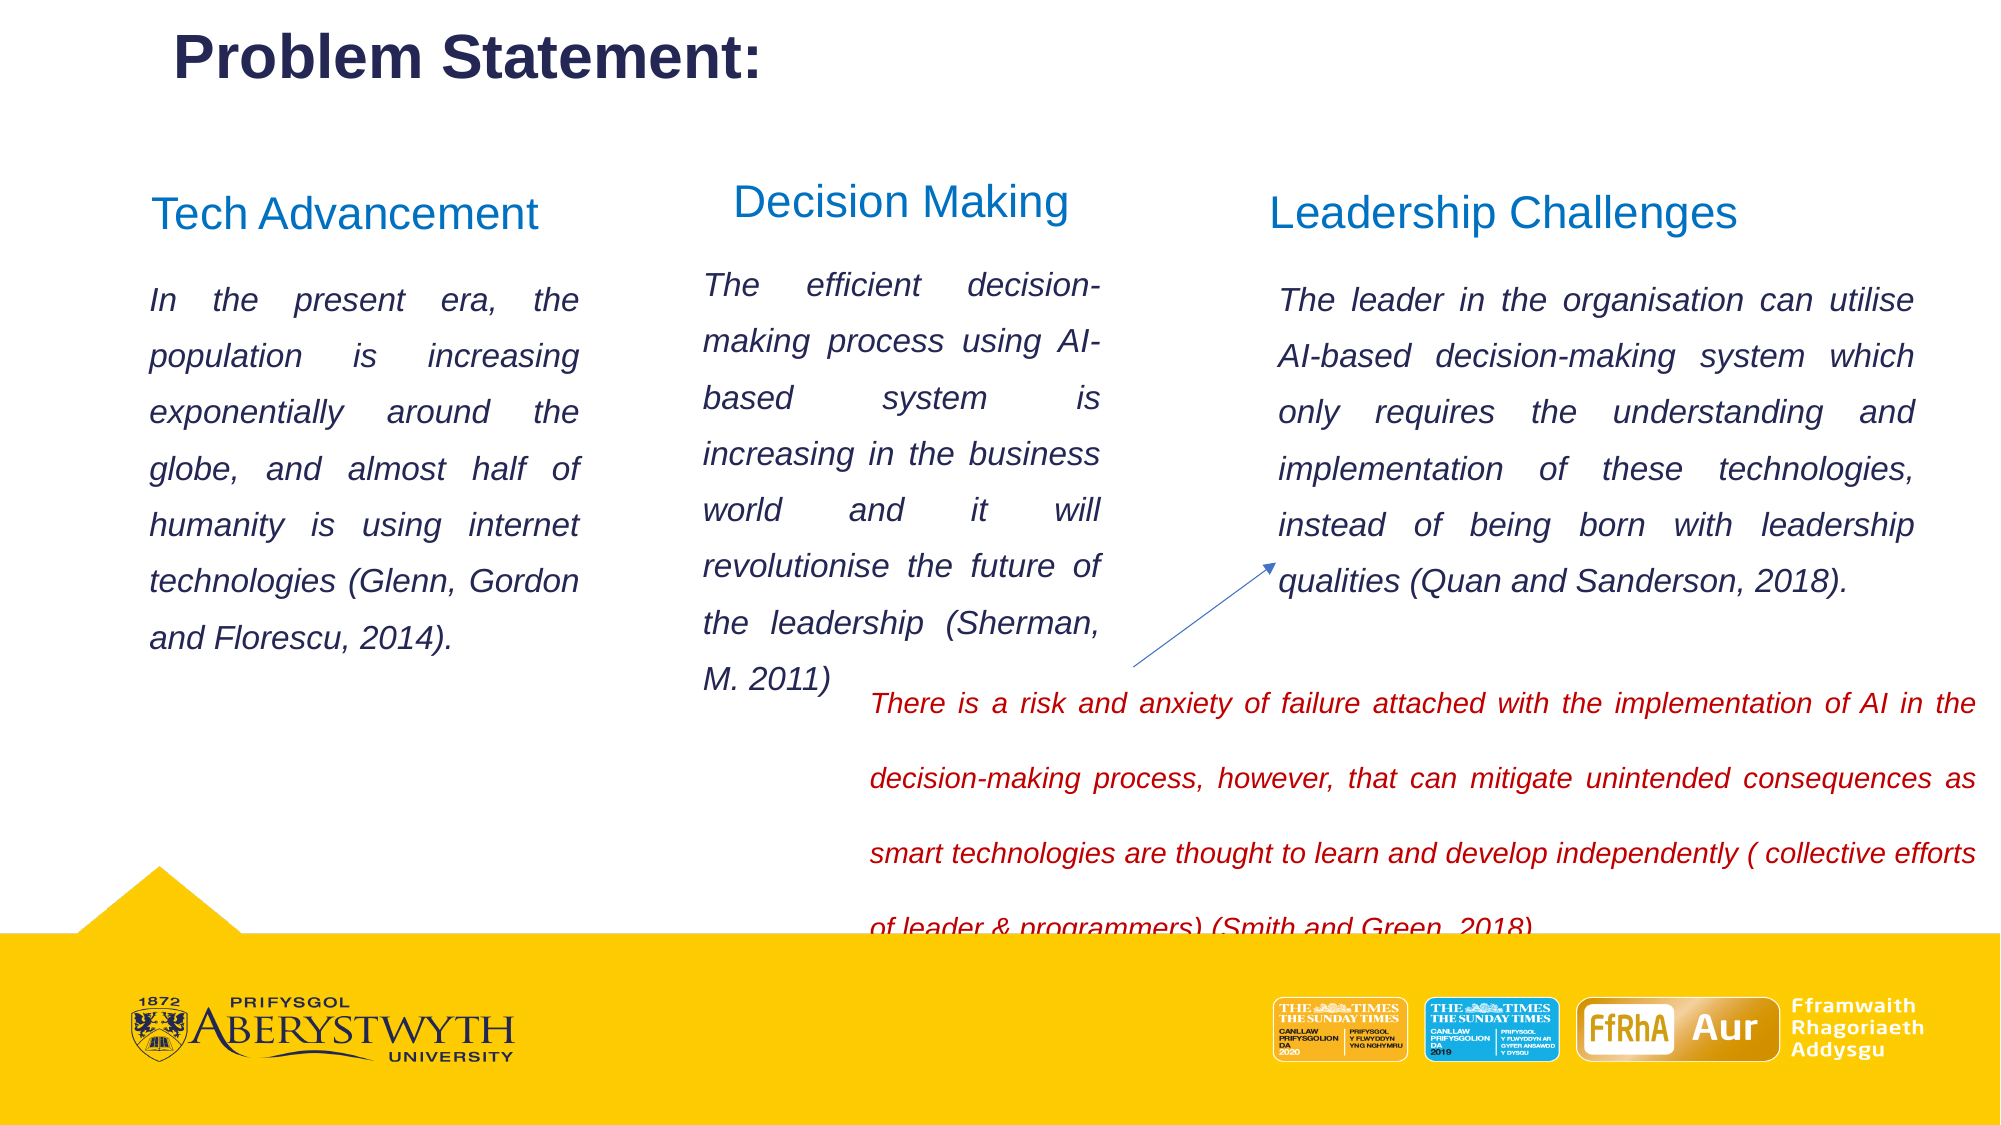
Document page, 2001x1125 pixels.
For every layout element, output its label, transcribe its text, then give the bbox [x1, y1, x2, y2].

text_box Decision Making [718, 163, 1086, 234]
text_box Tech Advancement [136, 175, 555, 246]
text_box In the present era, the population is increasing exponentially around the globe, and almost half of humanity is using internet technologies (Glenn, Gordon and Florescu, 2014). [134, 254, 596, 664]
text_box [1133, 562, 1277, 668]
text_box Leadership Challenges [1255, 175, 1755, 246]
text_box Problem Statement: [158, 15, 1384, 100]
text_box The efficient decision-making process using AI-based system is increasing in the business world and it will revolutionise the future of the leadership (Sherman, M. 2011) [688, 239, 1117, 705]
text_box There is a risk and anxiety of failure attached with the implementation of AI in the decision-making process, however, that can mitigate unintended consequences as smart technologies are thought to learn and develop independently ( collective efforts of leader & programmers) (Smith and Green, 2018). [854, 637, 1993, 866]
text_box The leader in the organisation can utilise AI-based decision-making system which only requires the understanding and implementation of these technologies, instead of being born with leadership qualities (Quan and Sanderson, 2018). [1263, 254, 1931, 607]
picture [0, 866, 2000, 1125]
